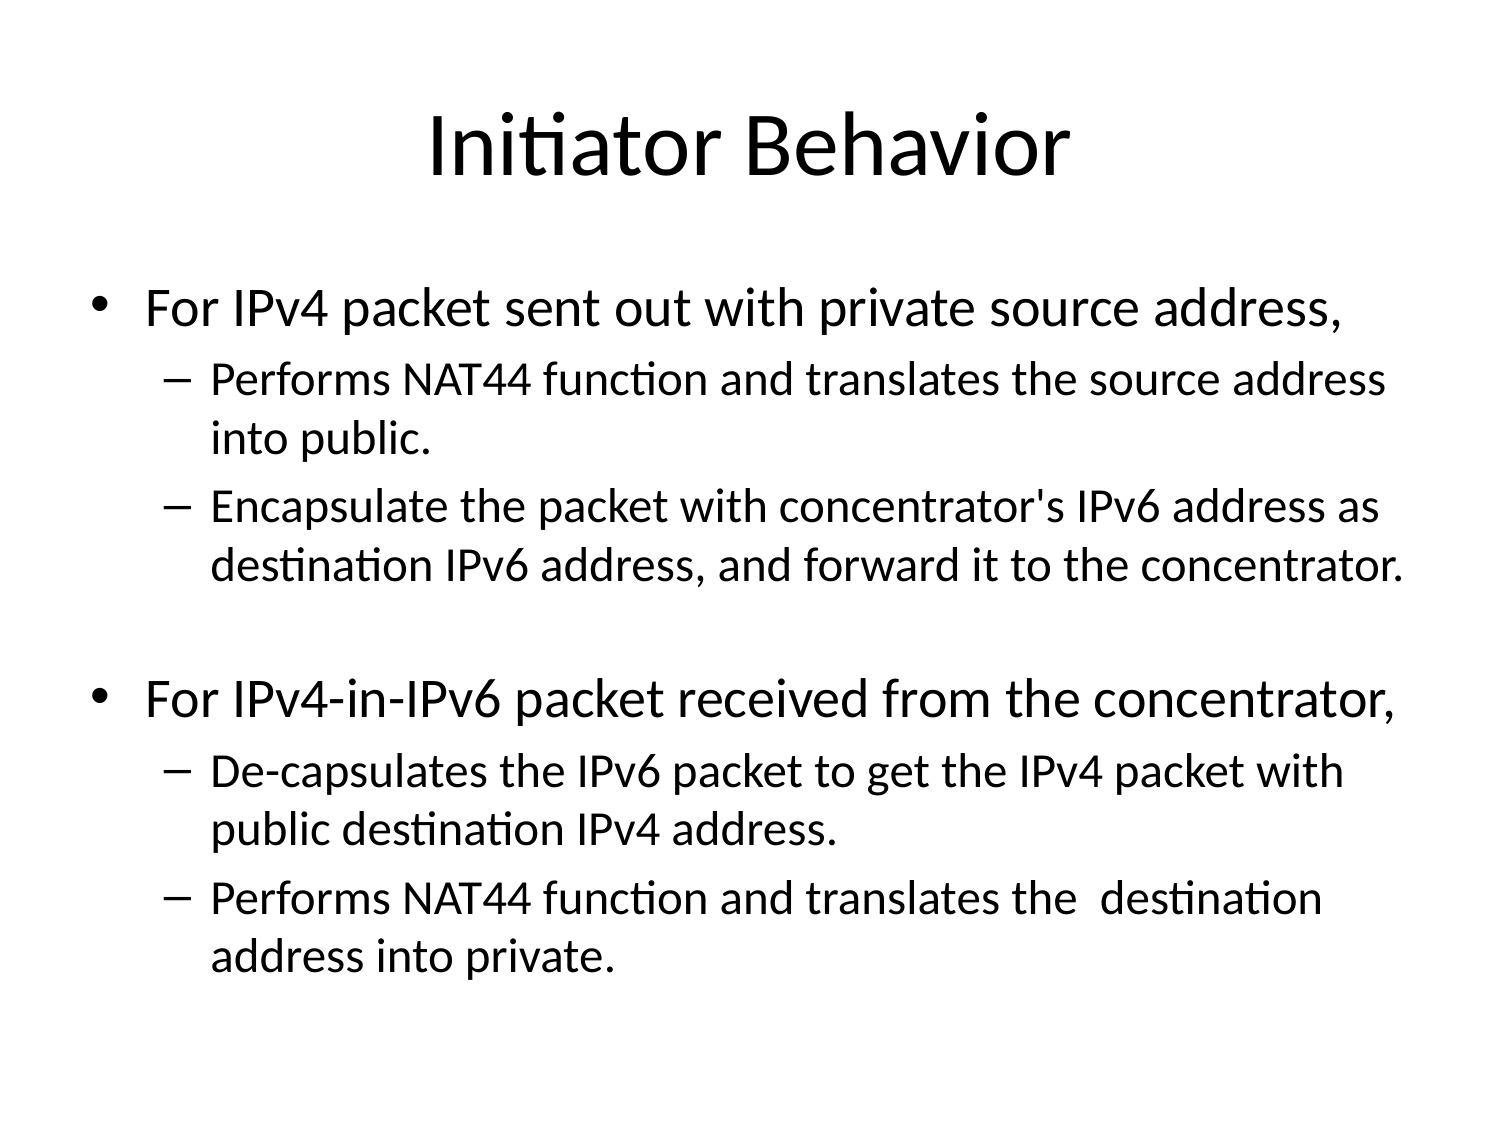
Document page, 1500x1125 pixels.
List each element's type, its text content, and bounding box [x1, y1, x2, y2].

list For IPv4 packet sent out with private source address, Performs NAT44 function and translates the source address into public. Encapsulate the packet with concentrator's IPv6 address as destination IPv6 address, and forward it to the concentrator. For IPv4-in-IPv6 packet received from the concentrator, De-capsulates the IPv6 packet to get the IPv4 packet with public destination IPv4 address. Performs NAT44 function and translates the destination address into private. [75, 262, 1425, 1005]
title Initiator Behavior [75, 45, 1425, 233]
